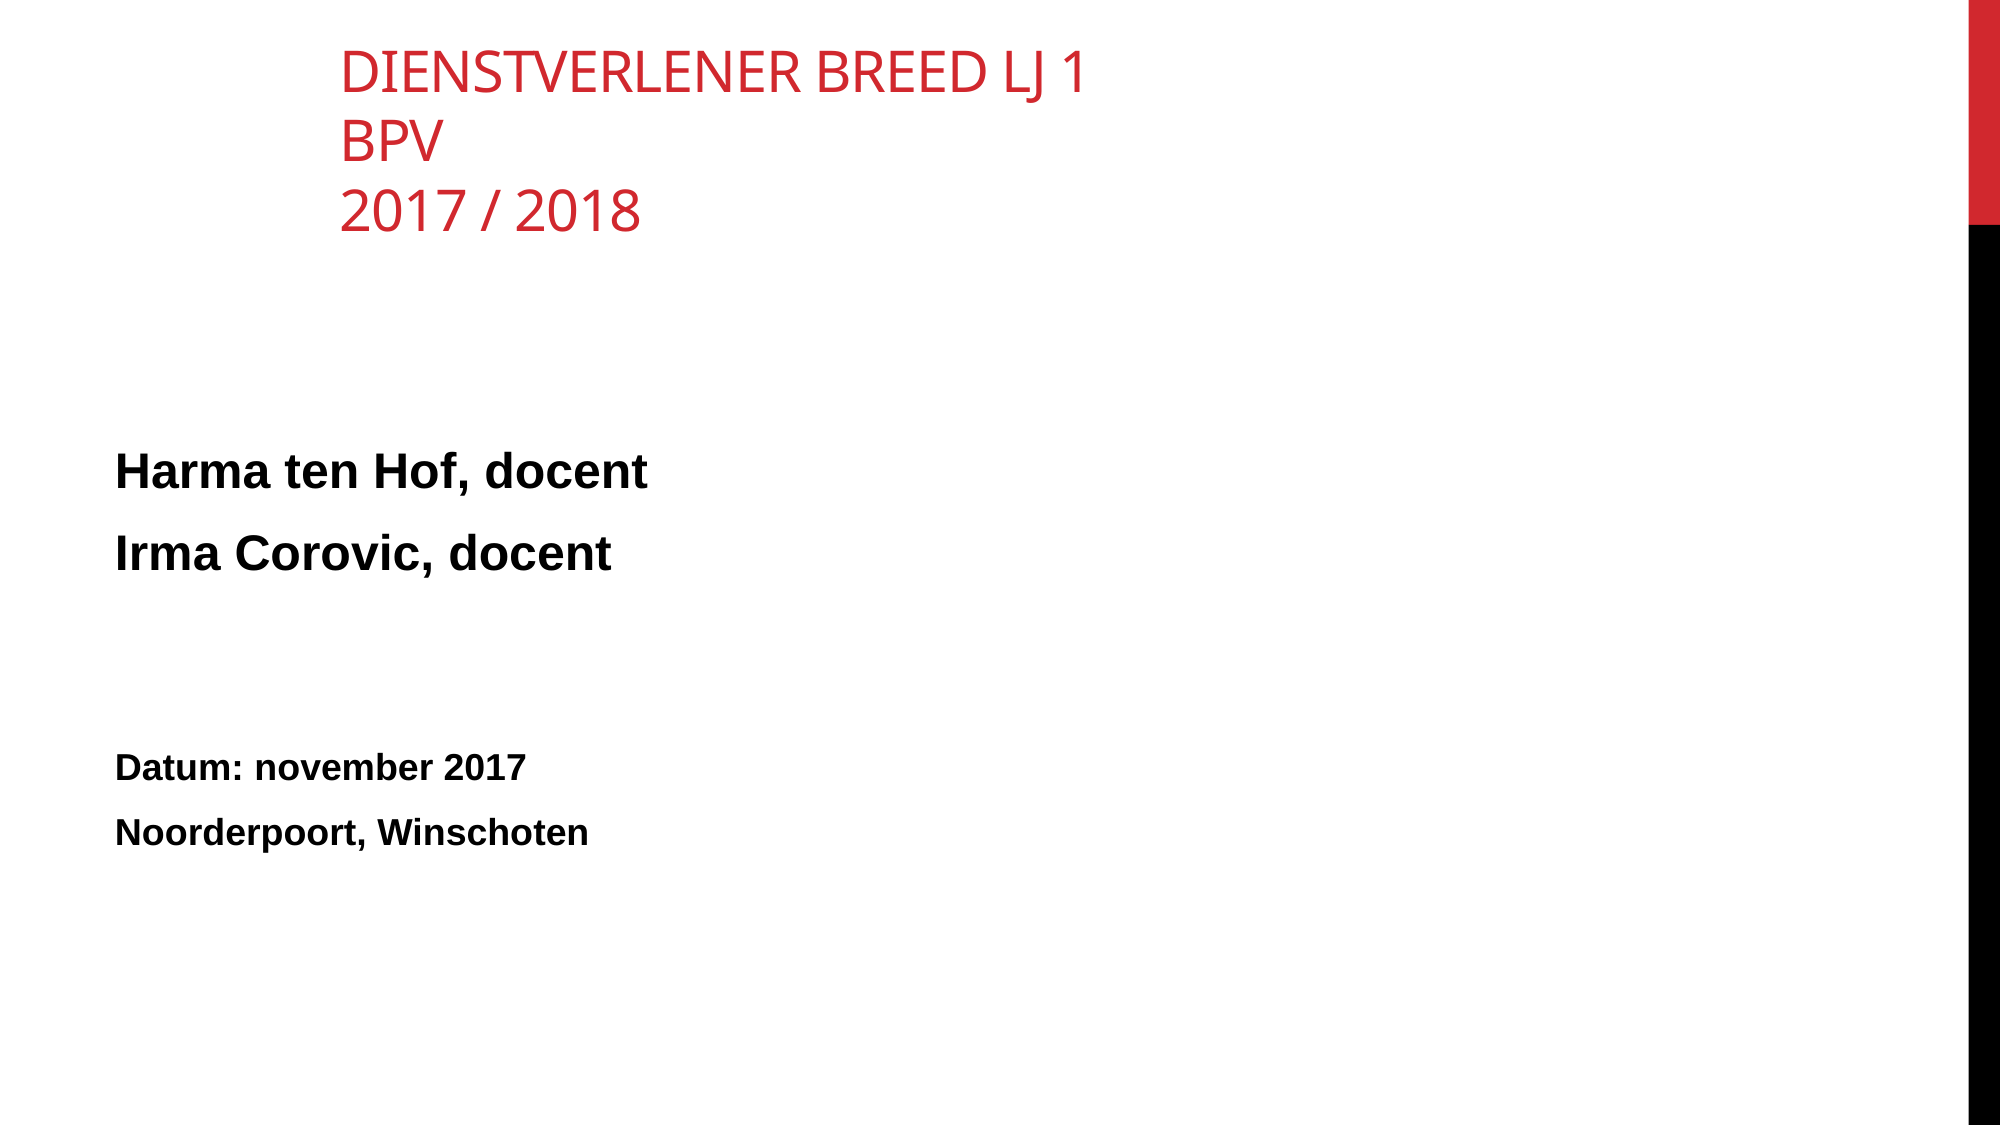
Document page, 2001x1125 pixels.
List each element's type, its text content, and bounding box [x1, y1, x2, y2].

list Harma ten Hof, docent Irma Corovic, docent Datum: november 2017 Noorderpoort, Winschoten [99, 287, 1767, 1005]
title Dienstverlener Breed lj 1 BPV 2017 / 2018 [324, 25, 1461, 250]
